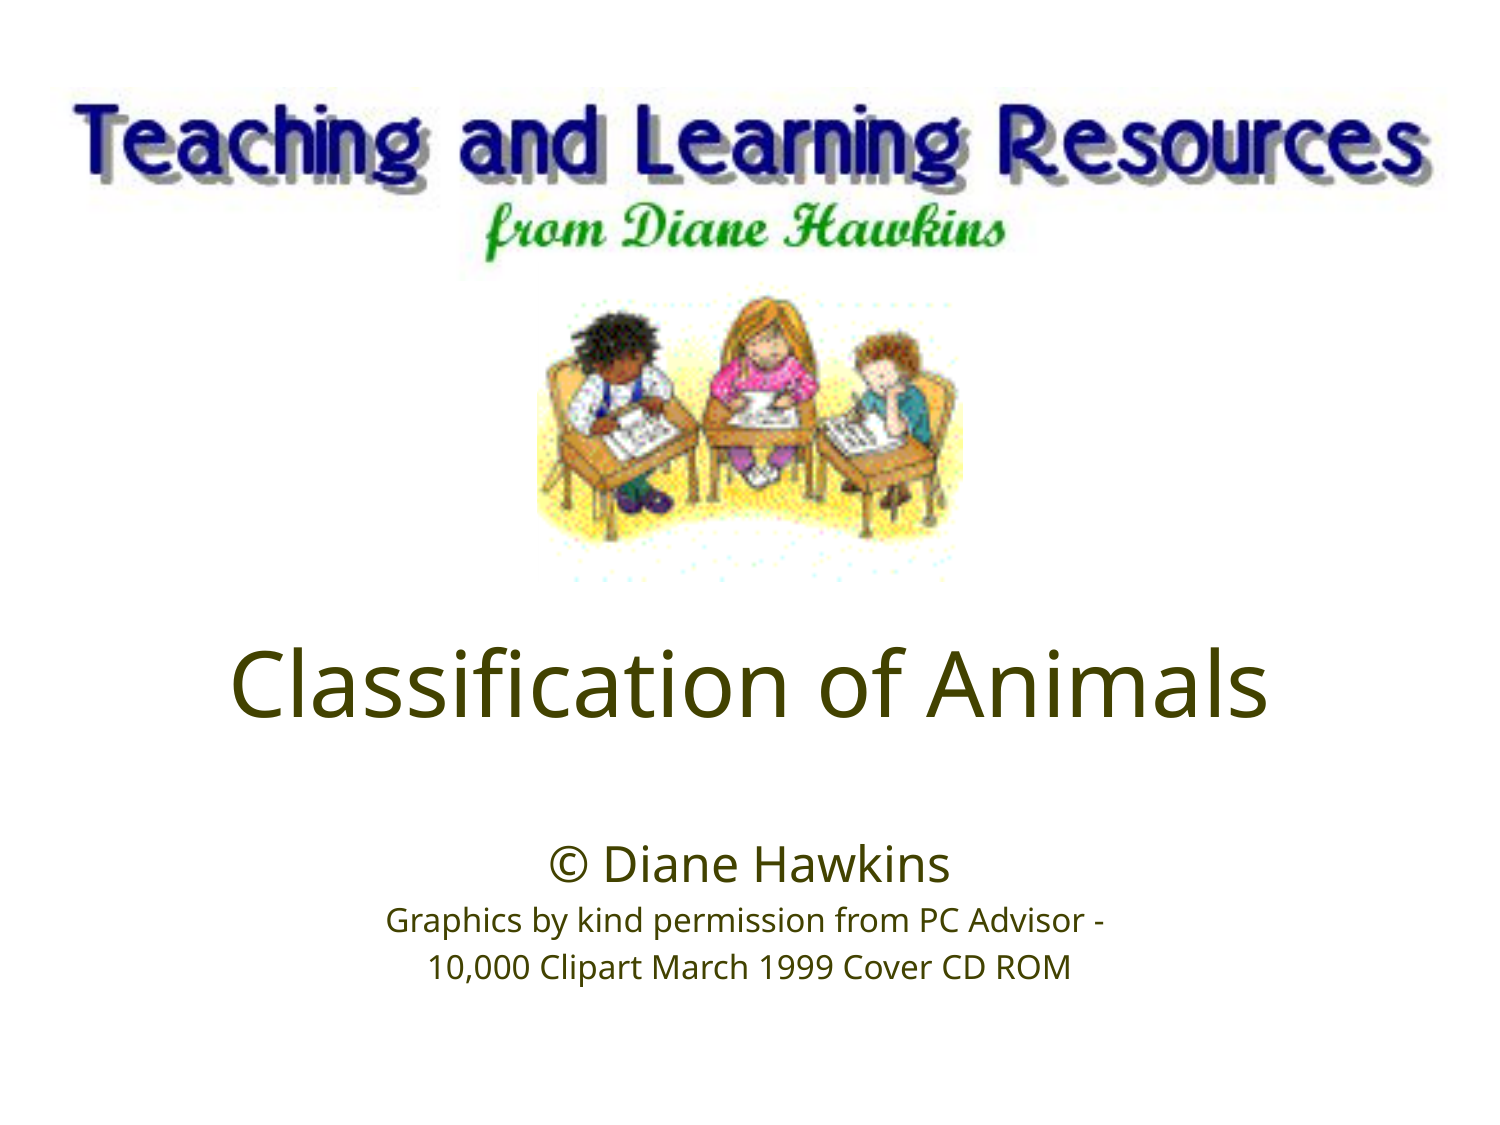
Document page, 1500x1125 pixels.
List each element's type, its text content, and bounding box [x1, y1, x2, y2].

subtitle © Diane Hawkins Graphics by kind permission from PC Advisor - 10,000 Clipart March 1999 Cover CD ROM [224, 824, 1276, 988]
title Classification of Animals [112, 591, 1388, 776]
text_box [49, 87, 1451, 582]
